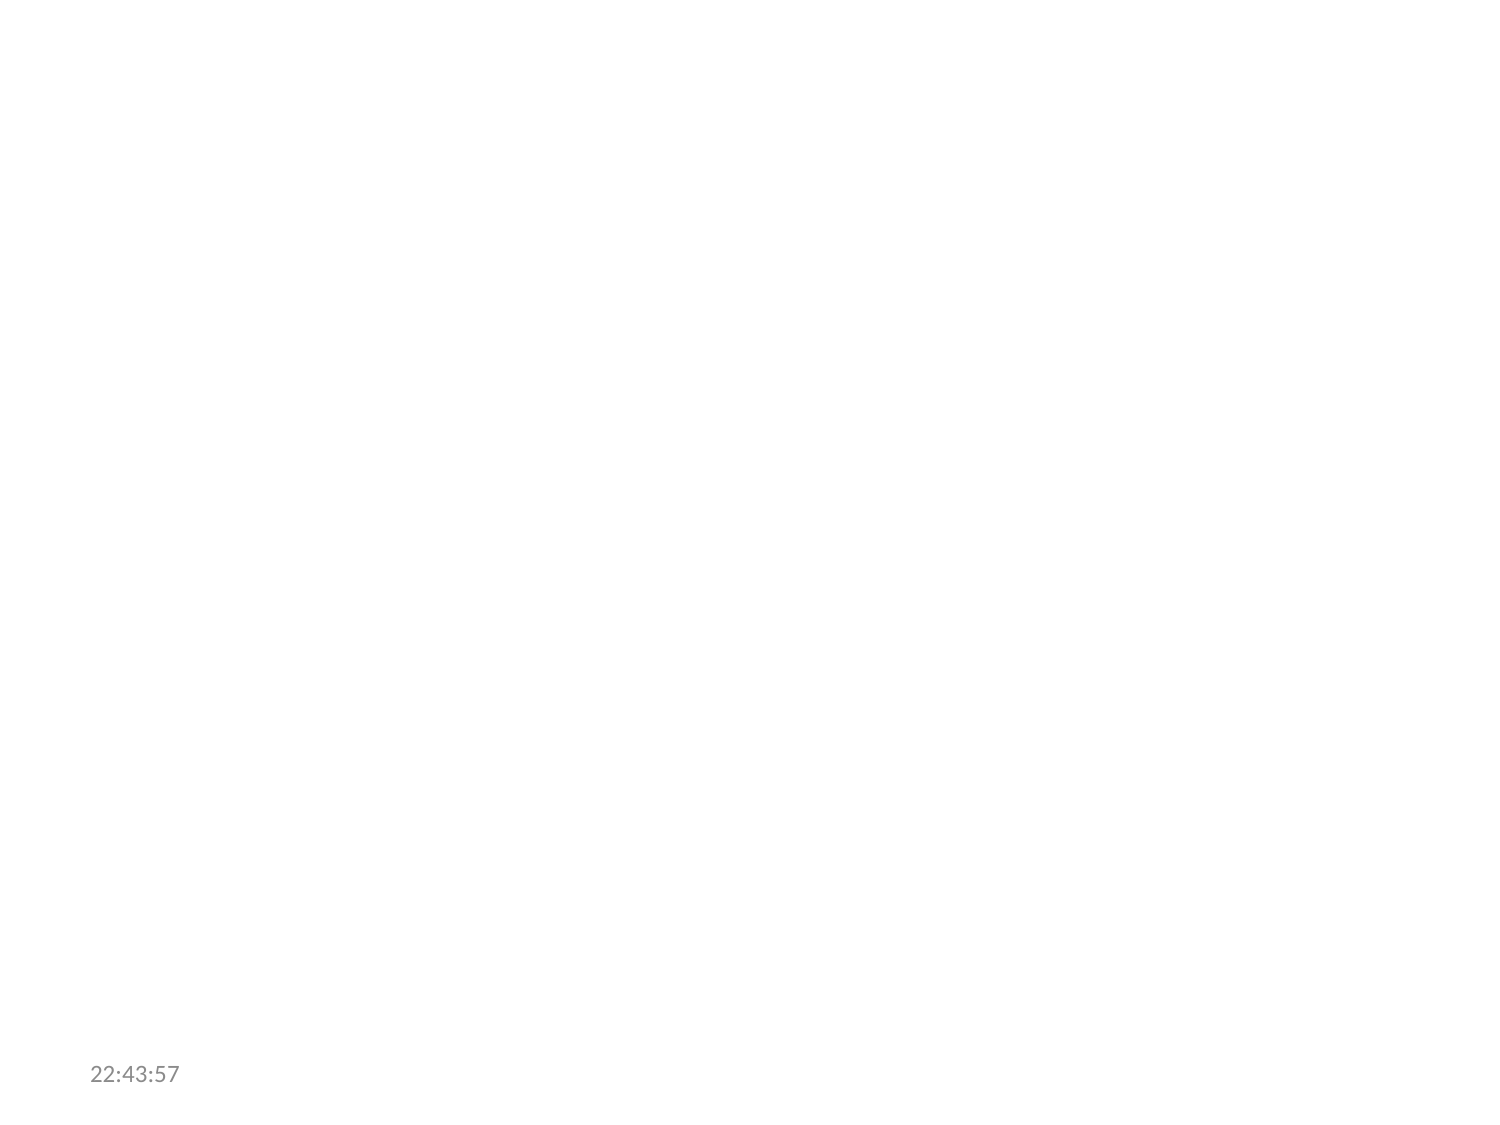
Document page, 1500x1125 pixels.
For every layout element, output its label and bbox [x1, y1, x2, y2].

slide_number [75, 1042, 425, 1103]
